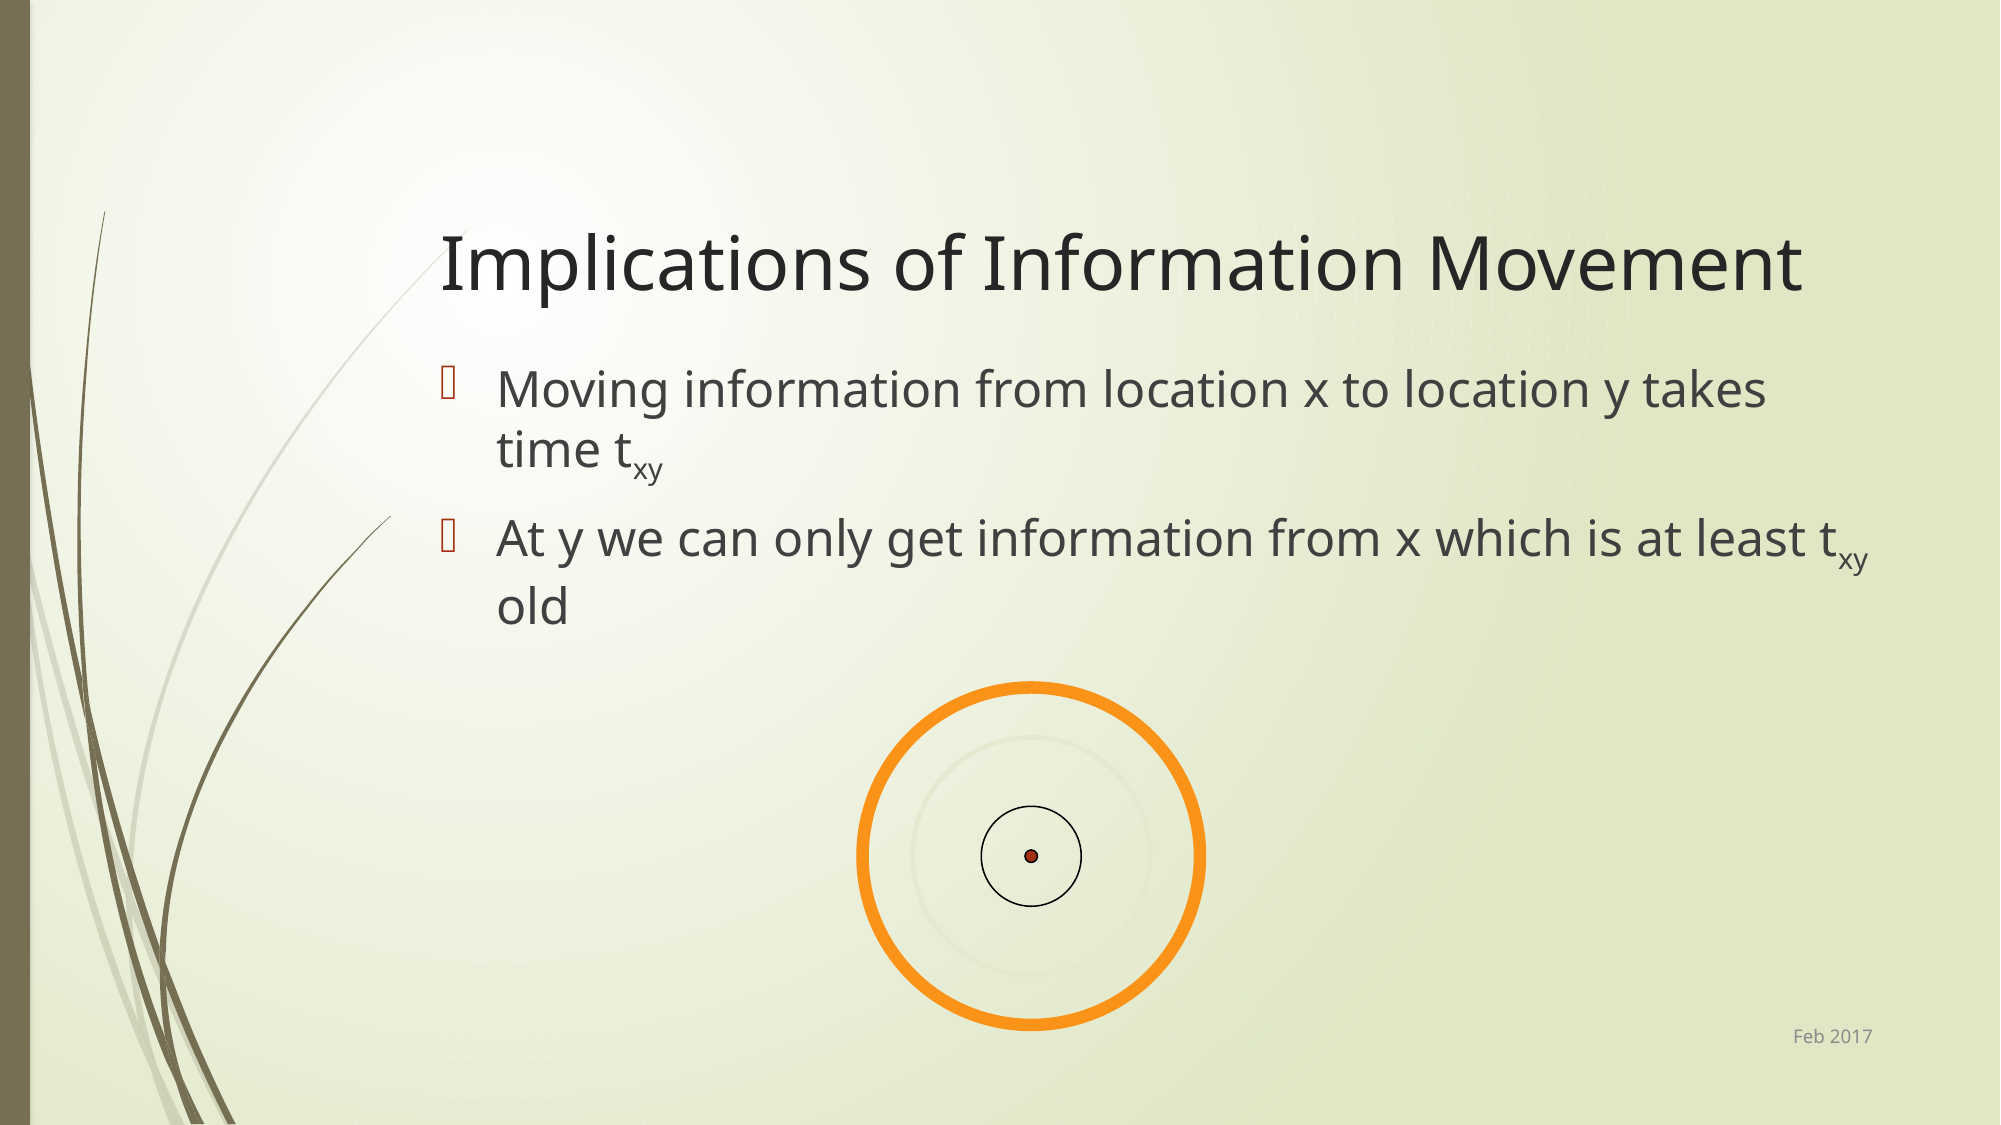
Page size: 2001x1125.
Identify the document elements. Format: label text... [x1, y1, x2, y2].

title Implications of Information Movement [425, 102, 1888, 313]
text_box [862, 687, 1201, 1025]
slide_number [1699, 1005, 1888, 1067]
list Moving information from location x to location y takes time txy At y we can only get information from x which is at least txy old [424, 350, 1888, 988]
text_box [1024, 849, 1038, 863]
